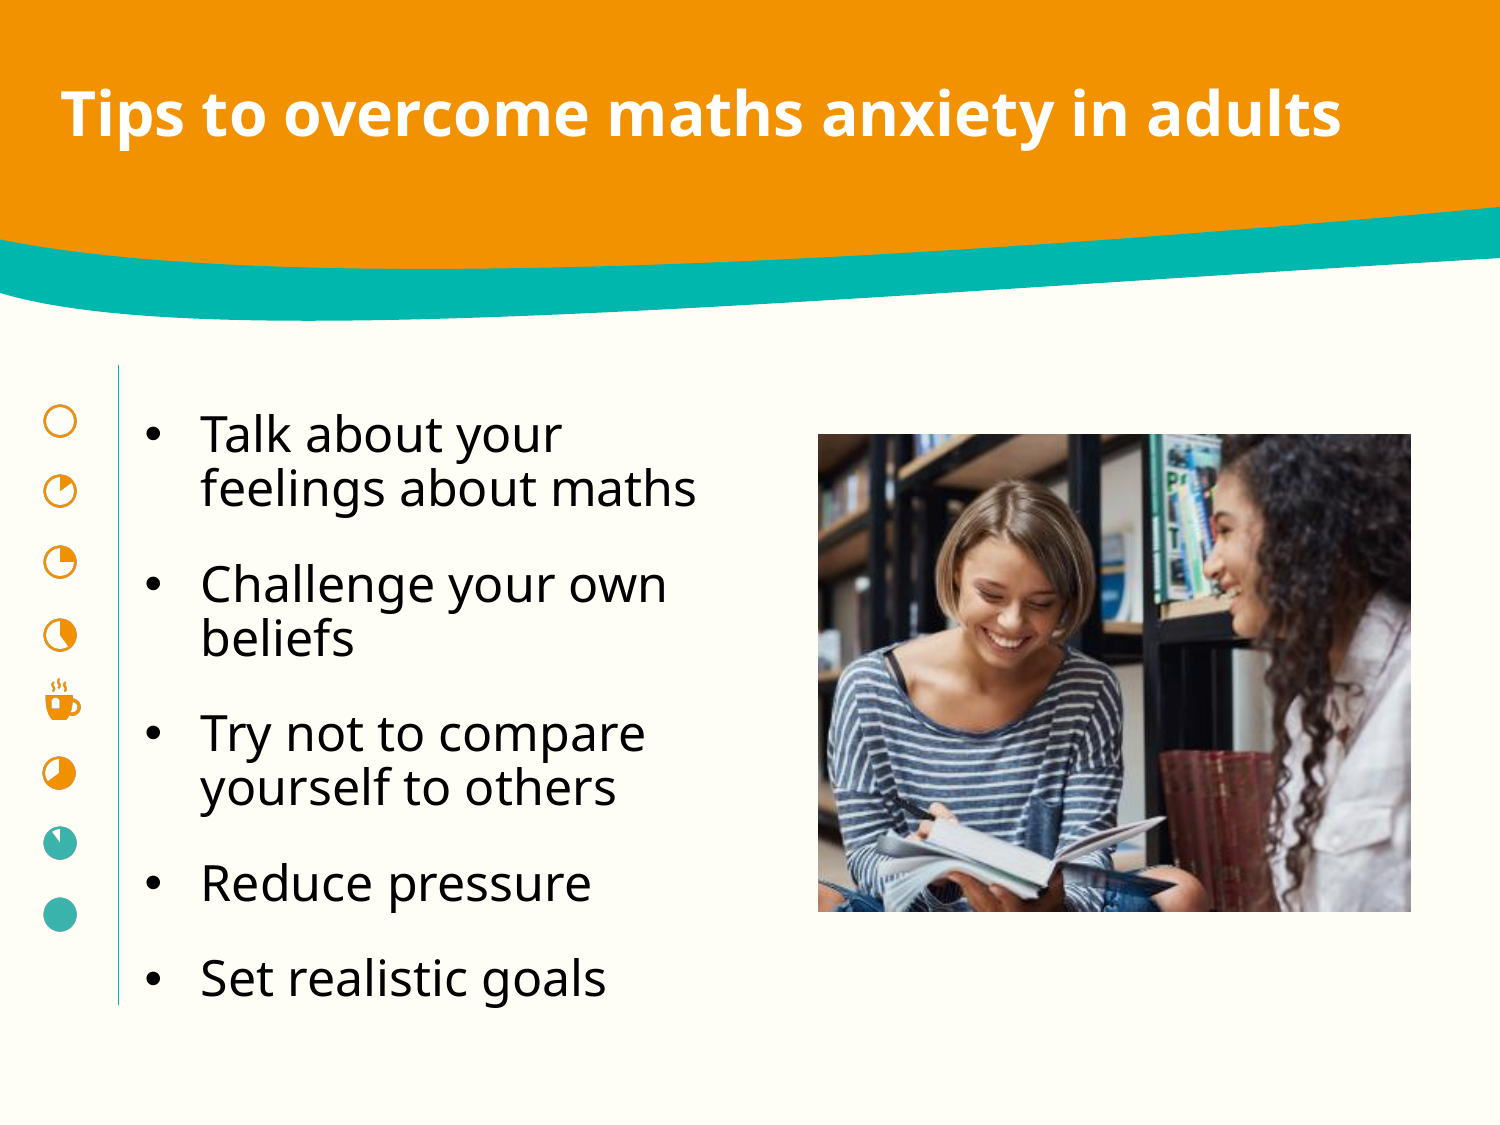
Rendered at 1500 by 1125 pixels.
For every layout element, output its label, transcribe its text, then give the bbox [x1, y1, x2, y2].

picture [39, 893, 81, 936]
list Tips to overcome maths anxiety in adults [45, 75, 1455, 266]
picture [39, 822, 81, 864]
picture [39, 541, 81, 583]
picture [817, 434, 1411, 912]
picture [38, 752, 80, 794]
picture [36, 672, 90, 726]
picture [39, 614, 81, 656]
picture [39, 400, 81, 442]
picture [39, 470, 81, 512]
list Talk about your feelings about maths Challenge your own beliefs Try not to compare yourself to others Reduce pressure Set realistic goals [129, 402, 750, 1050]
